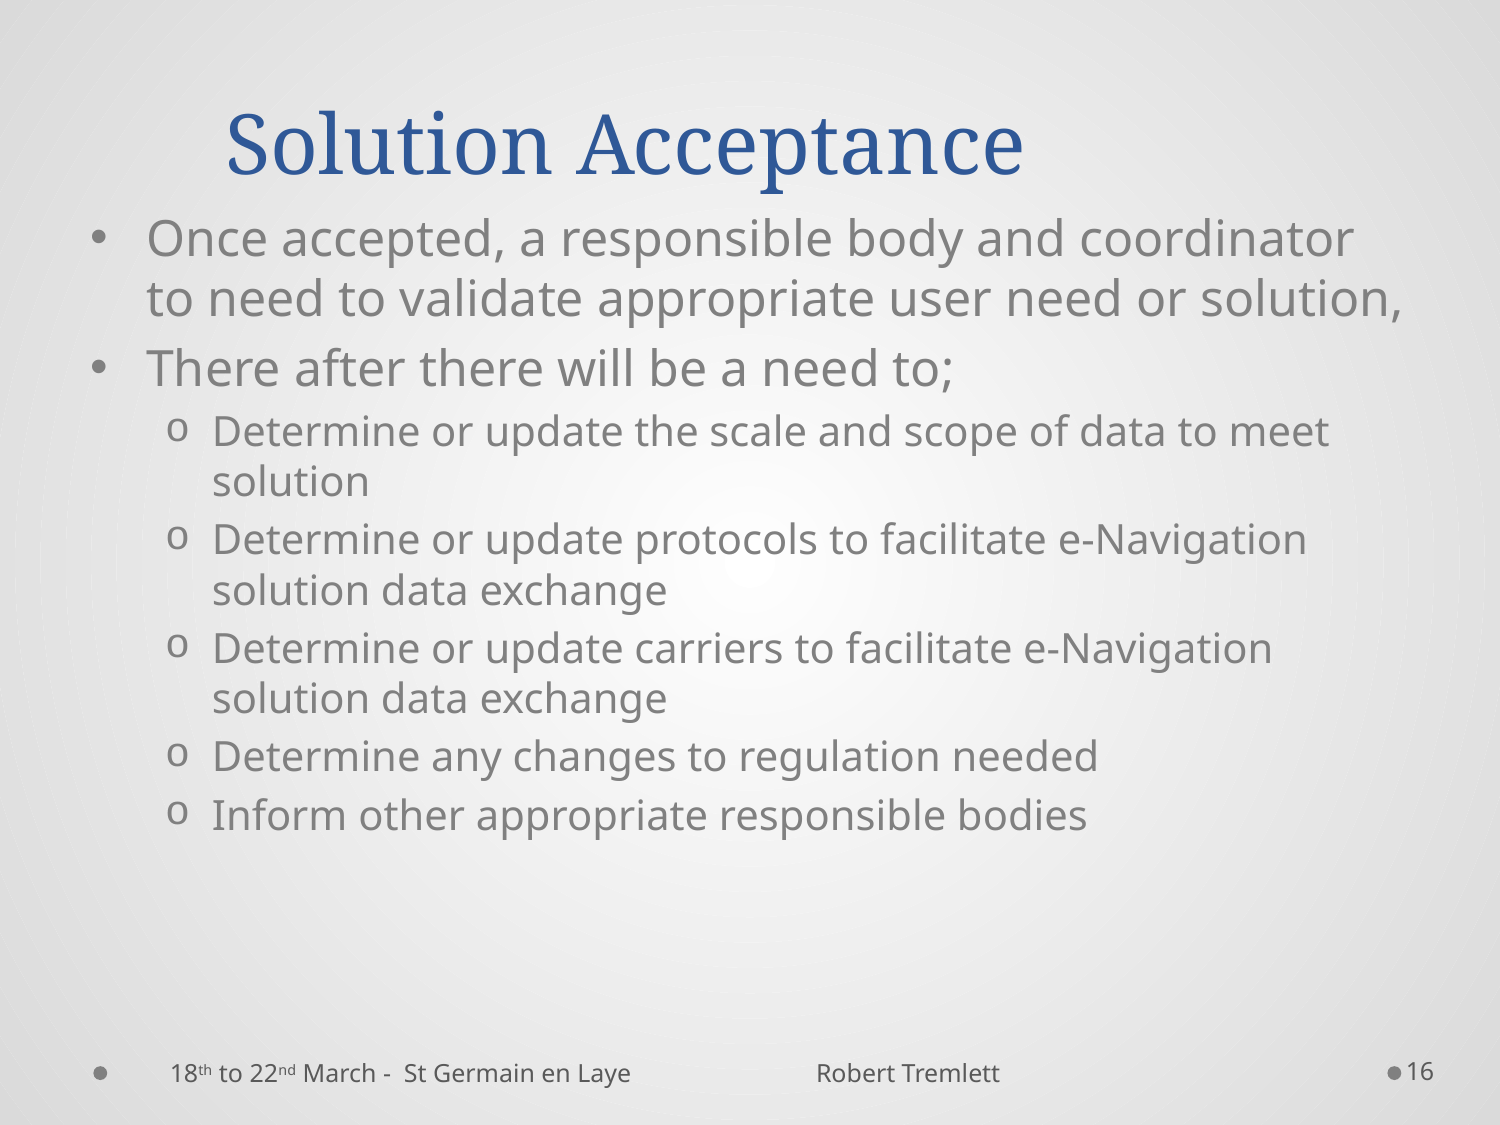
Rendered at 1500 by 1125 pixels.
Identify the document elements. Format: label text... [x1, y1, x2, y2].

footer Robert Tremlett [808, 1042, 1220, 1103]
list Once accepted, a responsible body and coordinator to need to validate appropriate user need or solution, There after there will be a need to; Determine or update the scale and scope of data to meet solution Determine or update protocols to facilitate e-Navigation solution data exchange Determine or update carriers to facilitate e-Navigation solution data exchange Determine any changes to regulation needed Inform other appropriate responsible bodies [75, 199, 1425, 942]
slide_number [75, 1042, 640, 1103]
title Solution Acceptance [75, 45, 1425, 199]
slide_number 16 [1401, 1042, 1494, 1103]
